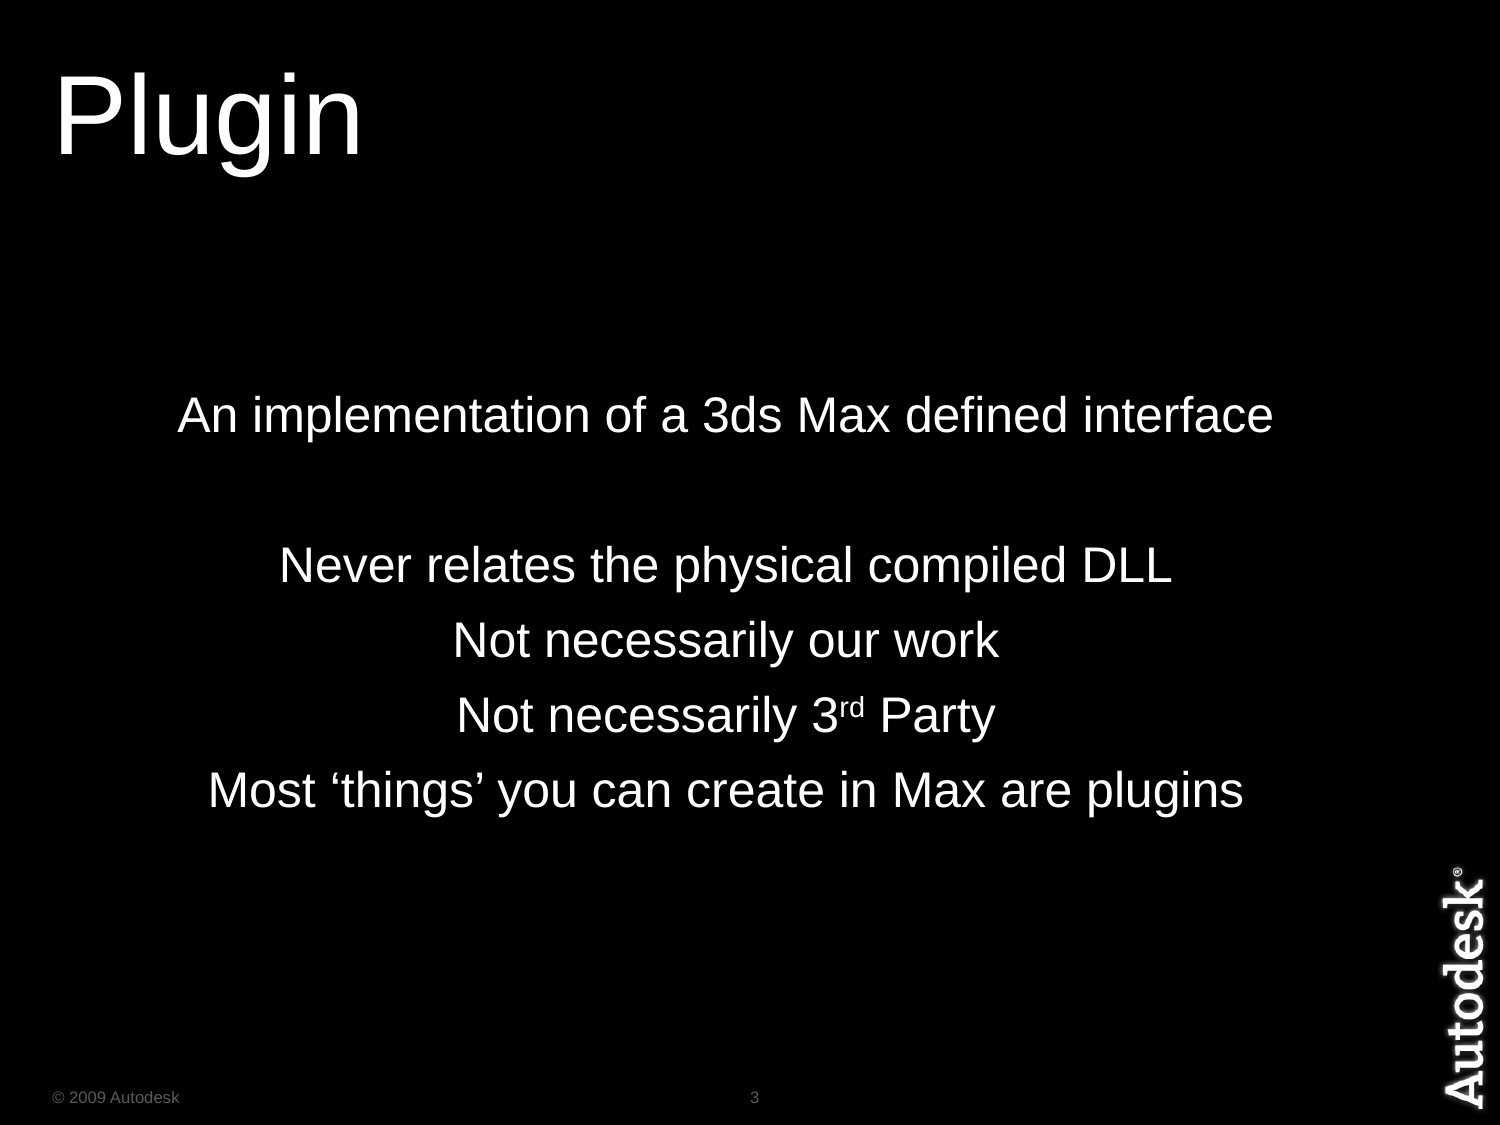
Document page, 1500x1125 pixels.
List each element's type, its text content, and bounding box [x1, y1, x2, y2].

list An implementation of a 3ds Max defined interface Never relates the physical compiled DLL Not necessarily our work Not necessarily 3rd Party Most ‘things’ you can create in Max are plugins [52, 231, 1401, 1073]
title Plugin [52, 22, 1401, 211]
picture [1402, 0, 1500, 1125]
